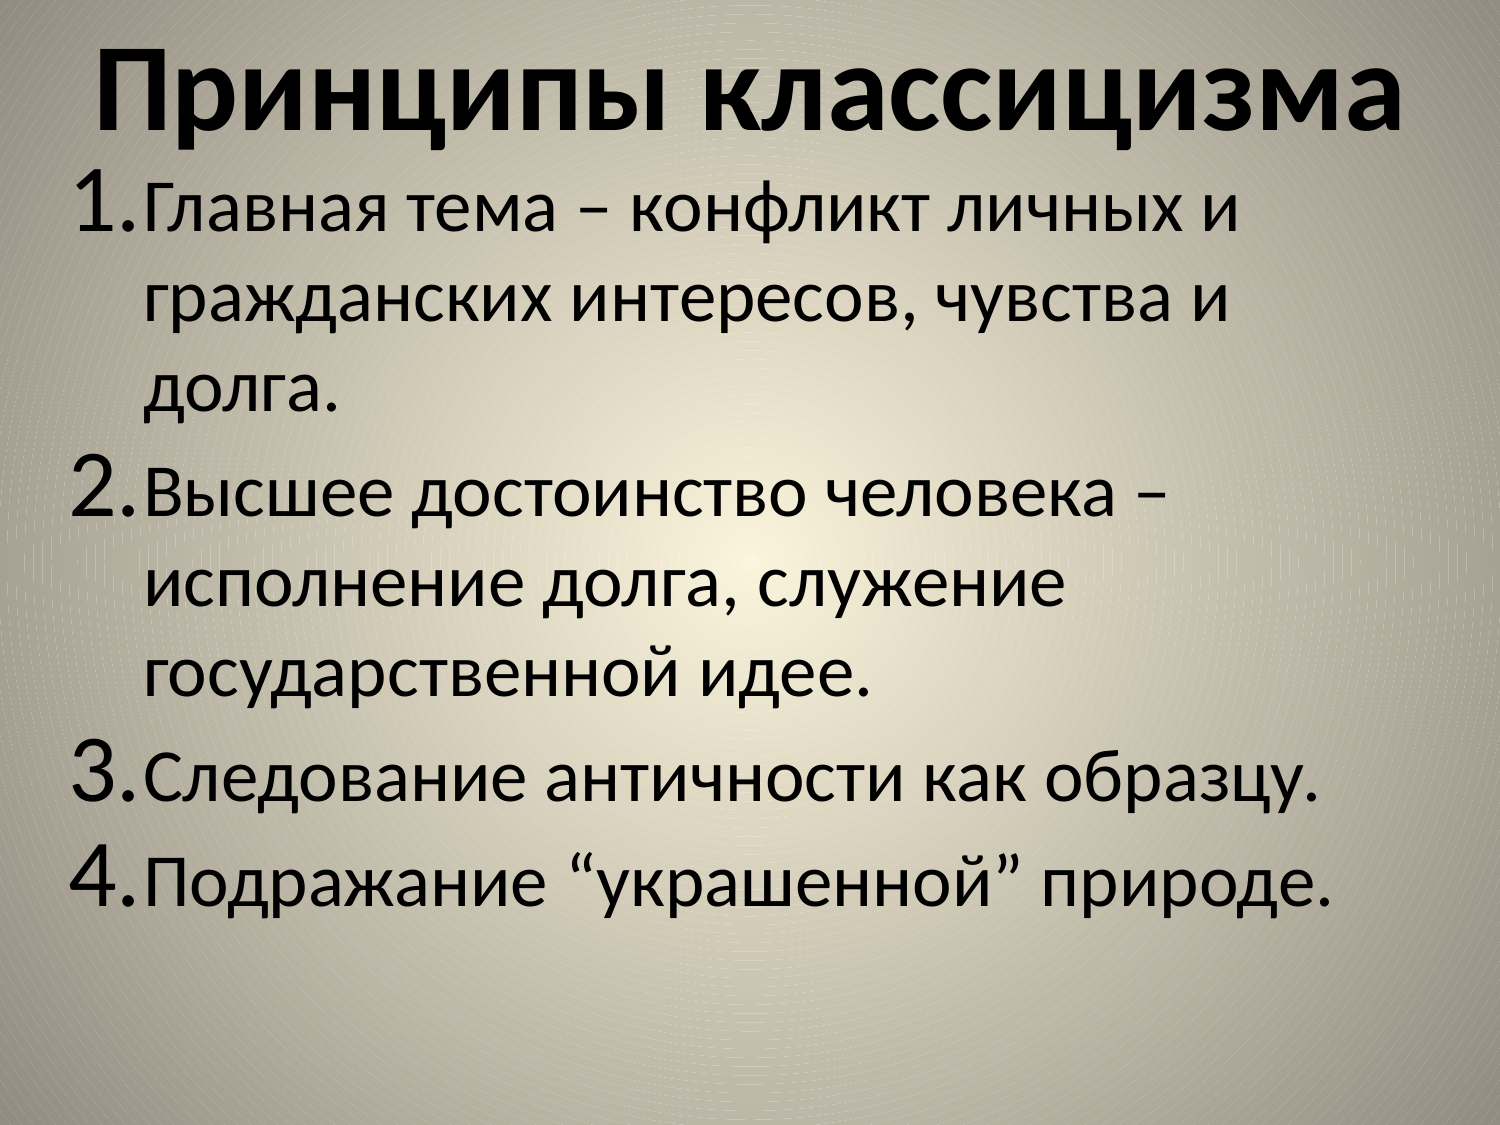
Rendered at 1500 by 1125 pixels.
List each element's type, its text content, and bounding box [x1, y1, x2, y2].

list Главная тема – конфликт личных и гражданских интересов, чувства и долга. Высшее достоинство человека – исполнение долга, служение государственной идее. Следование античности как образцу. Подражание “украшенной” природе. [53, 149, 1365, 1125]
title Принципы классицизма [75, 0, 1425, 161]
